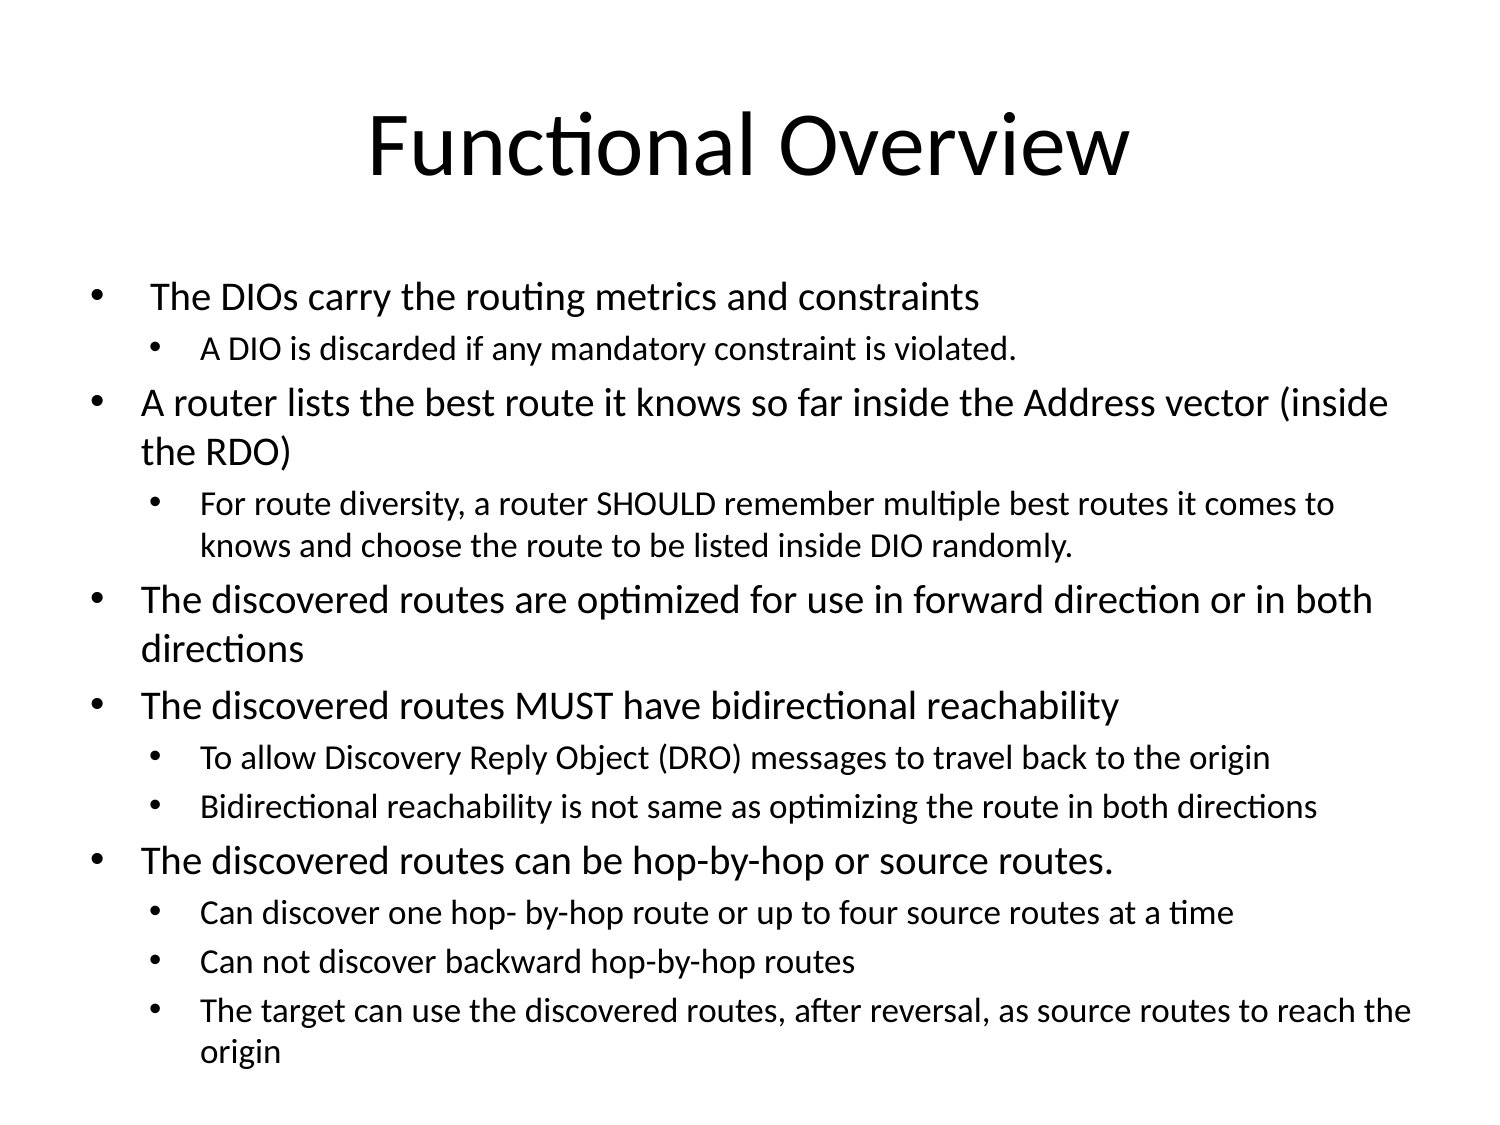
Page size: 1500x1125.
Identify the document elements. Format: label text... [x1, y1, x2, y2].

title Functional Overview [75, 45, 1425, 233]
list The DIOs carry the routing metrics and constraints A DIO is discarded if any mandatory constraint is violated. A router lists the best route it knows so far inside the Address vector (inside the RDO) For route diversity, a router SHOULD remember multiple best routes it comes to knows and choose the route to be listed inside DIO randomly. The discovered routes are optimized for use in forward direction or in both directions The discovered routes MUST have bidirectional reachability To allow Discovery Reply Object (DRO) messages to travel back to the origin Bidirectional reachability is not same as optimizing the route in both directions The discovered routes can be hop-by-hop or source routes. Can discover one hop- by-hop route or up to four source routes at a time Can not discover backward hop-by-hop routes The target can use the discovered routes, after reversal, as source routes to reach the origin [75, 262, 1450, 1088]
